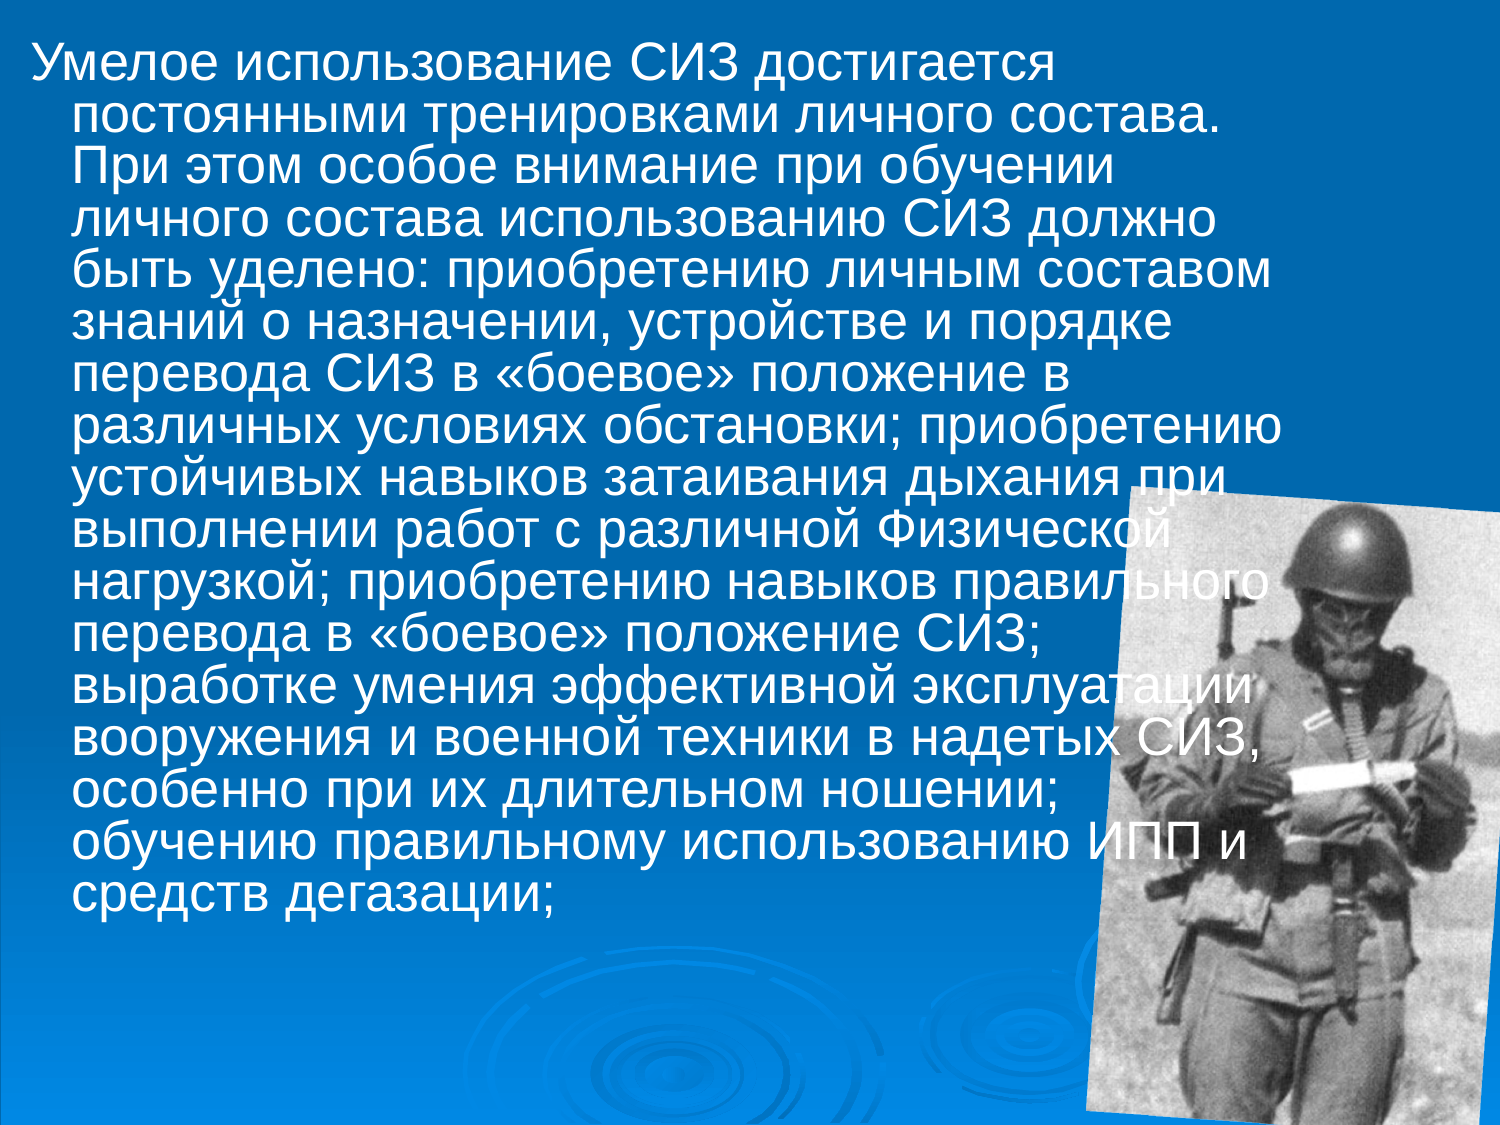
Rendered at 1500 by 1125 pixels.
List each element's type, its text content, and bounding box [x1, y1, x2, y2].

picture [1087, 498, 1500, 1125]
list Умелое использование СИЗ достигается постоянными тренировками личного состава. При этом особое внимание при обучении личного состава использованию СИЗ должно быть уделено: приобретению личным составом знаний о назначении, устройстве и порядке перевода СИЗ в «боевое» положение в различных условиях обстановки; приобретению устойчивых навыков затаивания дыхания при выполнении работ с различной Физической нагрузкой; приобретению навыков правильного перевода в «боевое» положение СИЗ; выработке умения эффективной эксплуатации вооружения и военной техники в надетых СИЗ, особенно при их длительном ношении; обучению правильному использованию ИПП и средств дегазации; [0, 30, 1315, 928]
